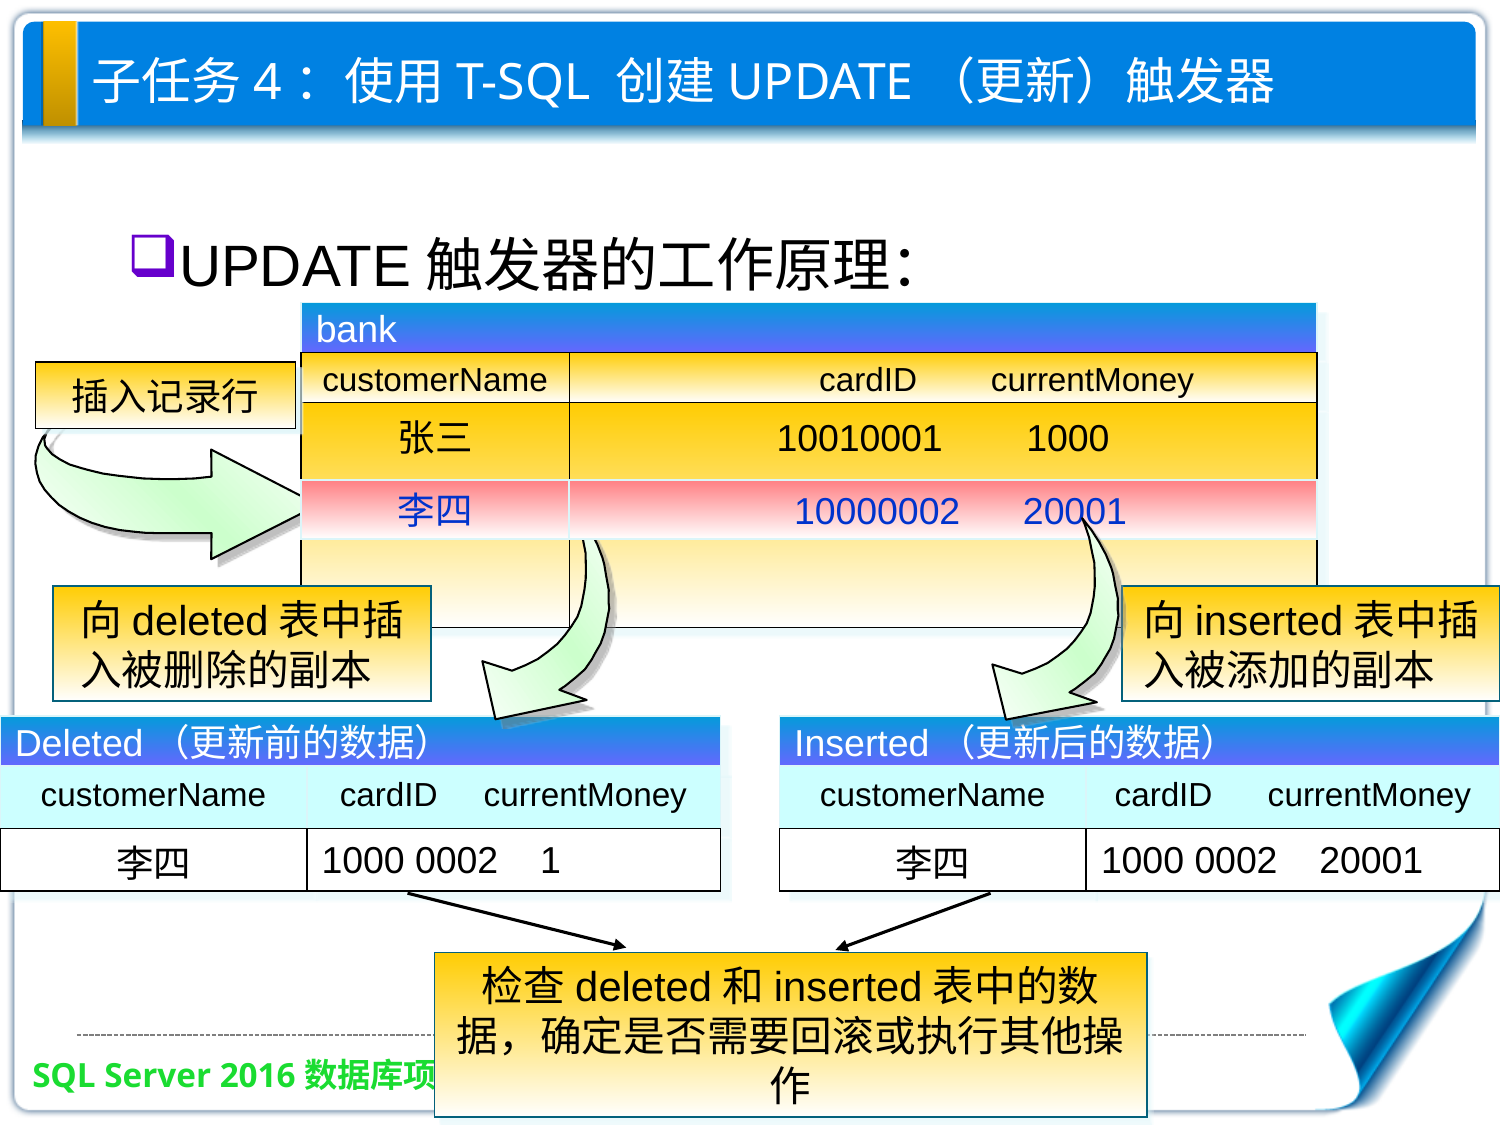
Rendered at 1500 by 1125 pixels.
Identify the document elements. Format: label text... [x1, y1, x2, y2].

text_box 向deleted表中插入被删除的副本 [53, 586, 432, 701]
title 子任务4：使用T-SQL 创建UPDATE（更新）触发器 [76, 42, 1477, 148]
text_box [482, 640, 602, 715]
picture [1086, 658, 1500, 715]
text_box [779, 763, 1500, 892]
picture [452, 639, 1074, 951]
text_box [835, 904, 962, 952]
text_box 检查deleted和inserted表中的数据，确定是否需要回滚或执行其他操作 [434, 952, 1147, 1118]
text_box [0, 715, 721, 892]
text_box [450, 904, 627, 951]
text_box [779, 715, 1500, 758]
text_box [300, 479, 1318, 540]
text_box [992, 640, 1114, 715]
text_box 向inserted表中插入被添加的副本 [1121, 586, 1500, 701]
picture [0, 892, 1500, 1125]
picture [0, 0, 1500, 715]
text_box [300, 552, 1318, 628]
text_box UPDATE触发器的工作原理： [112, 196, 1424, 306]
picture [54, 435, 300, 494]
picture [45, 435, 56, 448]
text_box 插入记录行 [35, 361, 294, 429]
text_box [300, 302, 1318, 479]
text_box [35, 435, 293, 560]
